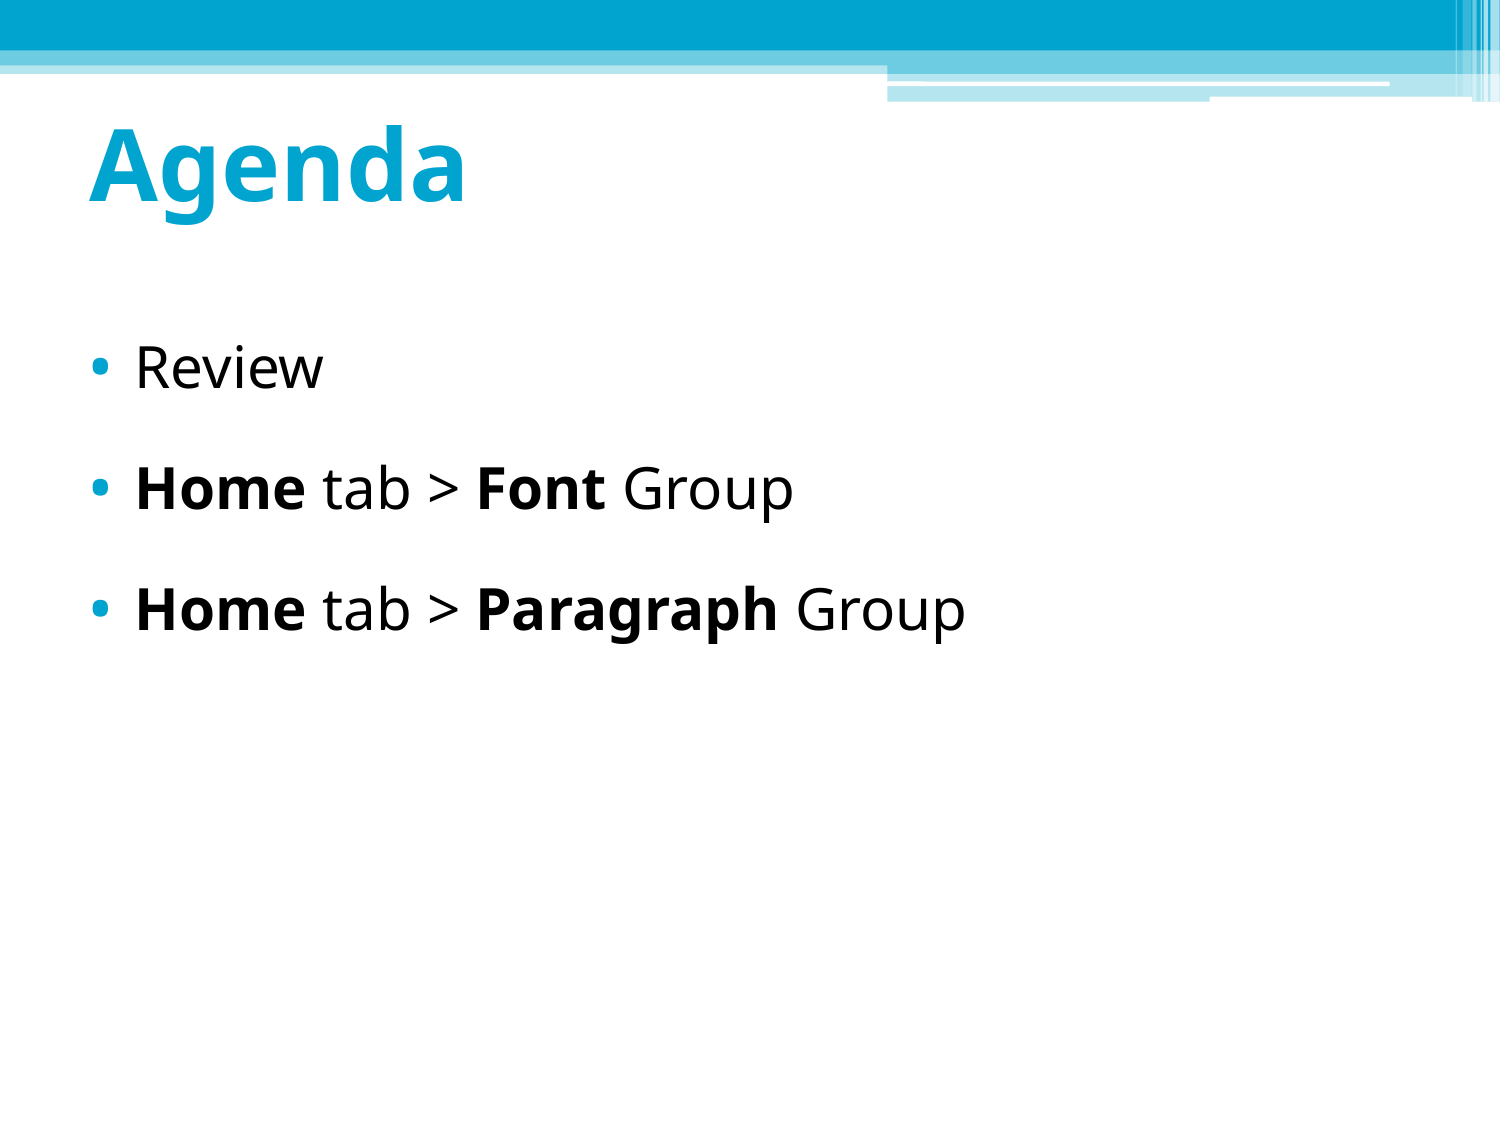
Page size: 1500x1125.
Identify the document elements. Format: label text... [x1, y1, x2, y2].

list Review Home tab > Font Group Home tab > Paragraph Group [75, 287, 1463, 1050]
title Agenda [75, 75, 1418, 248]
